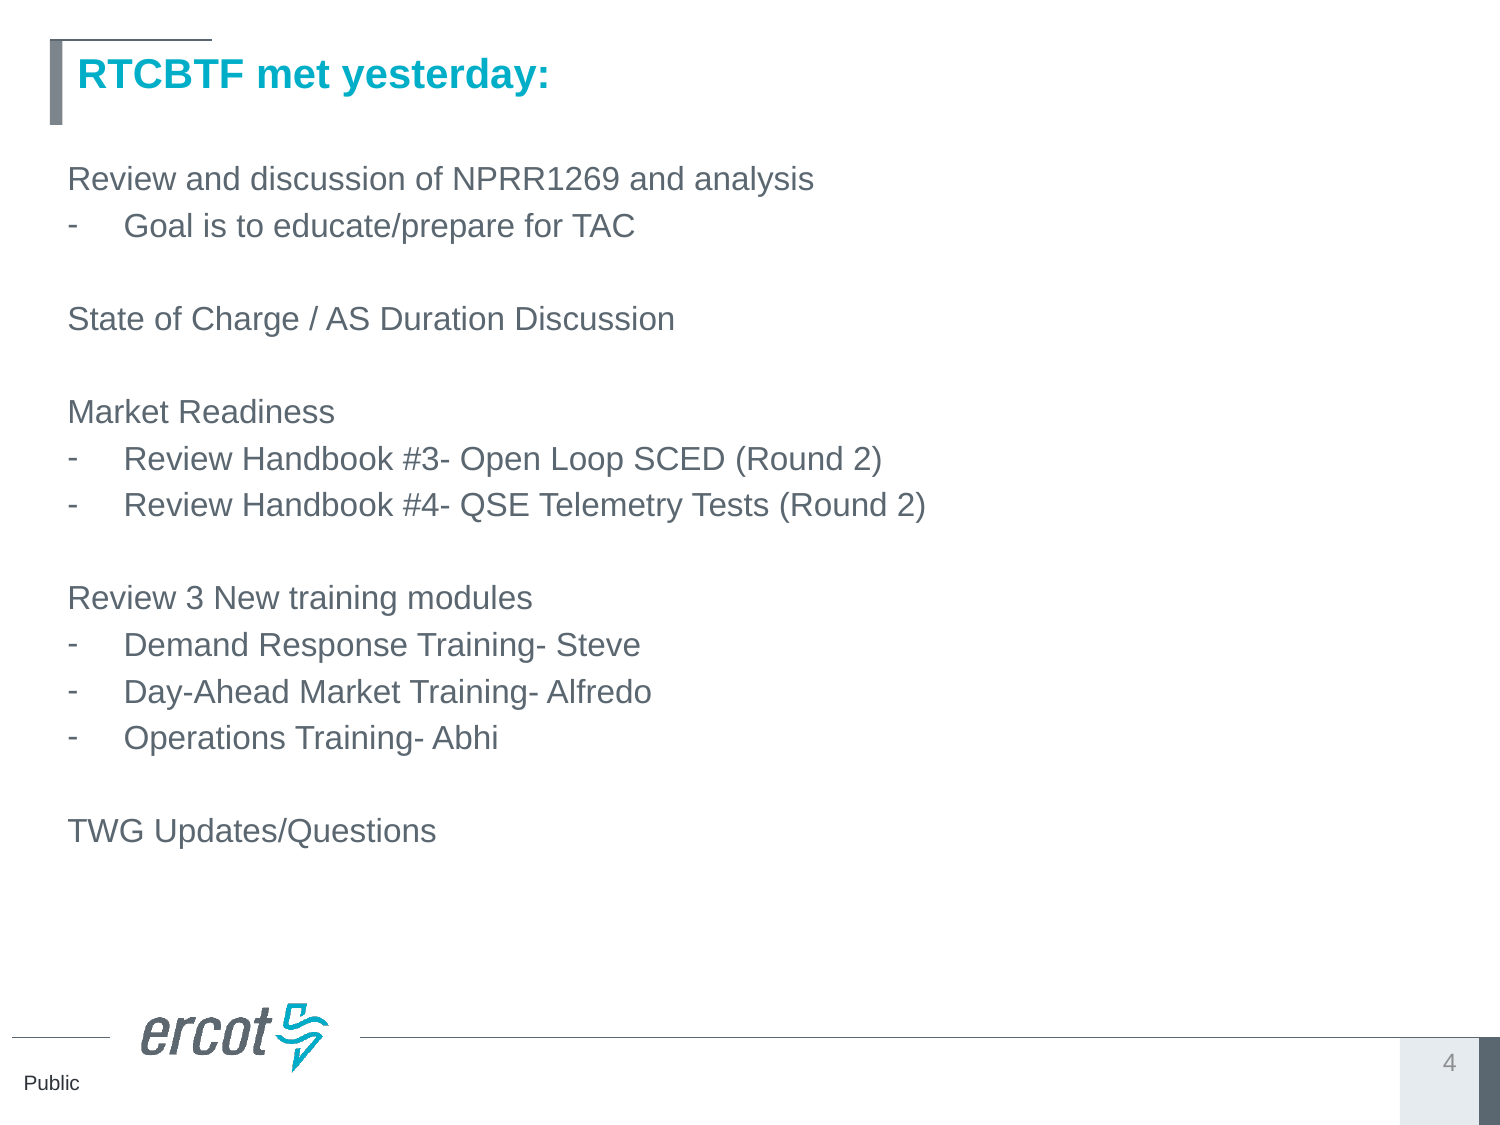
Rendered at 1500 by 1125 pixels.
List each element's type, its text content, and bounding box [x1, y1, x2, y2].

list Review and discussion of NPRR1269 and analysis Goal is to educate/prepare for TAC State of Charge / AS Duration Discussion Market Readiness Review Handbook #3- Open Loop SCED (Round 2) Review Handbook #4- QSE Telemetry Tests (Round 2) Review 3 New training modules Demand Response Training- Steve Day-Ahead Market Training- Alfredo Operations Training- Abhi TWG Updates/Questions [52, 149, 1453, 1013]
picture [137, 1013, 332, 1075]
title RTCBTF met yesterday: [62, 39, 1450, 134]
